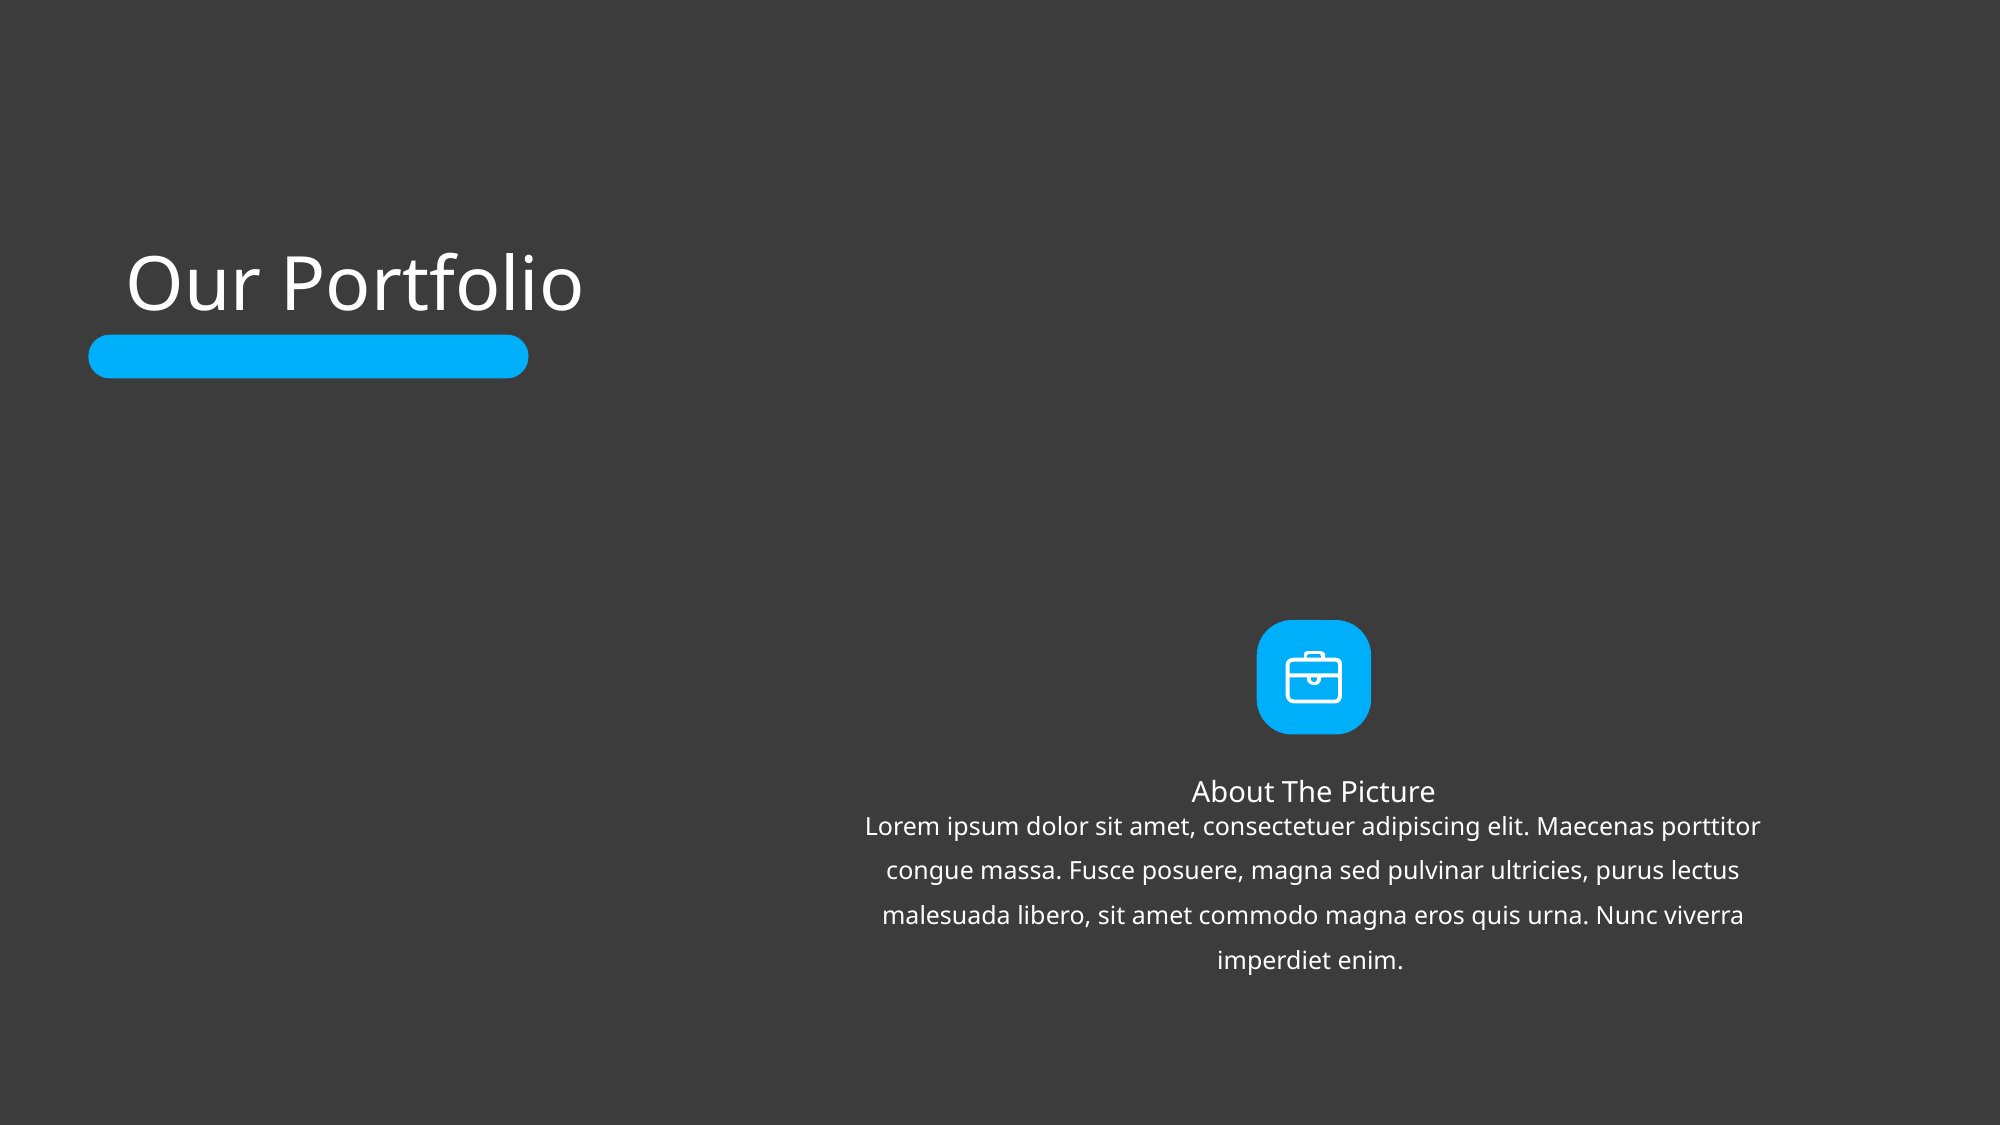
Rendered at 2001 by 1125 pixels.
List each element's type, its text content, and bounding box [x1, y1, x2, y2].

text_box About The Picture [845, 765, 1782, 816]
text_box [1285, 651, 1342, 704]
text_box Lorem ipsum dolor sit amet, consectetuer adipiscing elit. Maecenas porttitor congue massa. Fusce posuere, magna sed pulvinar ultricies, purus lectus malesuada libero, sit amet commodo magna eros quis urna. Nunc viverra imperdiet enim. [845, 816, 1782, 983]
title Our Portfolio [110, 162, 642, 410]
text_box [87, 333, 110, 380]
text_box [1255, 618, 1373, 736]
picture [84, 64, 1916, 1061]
